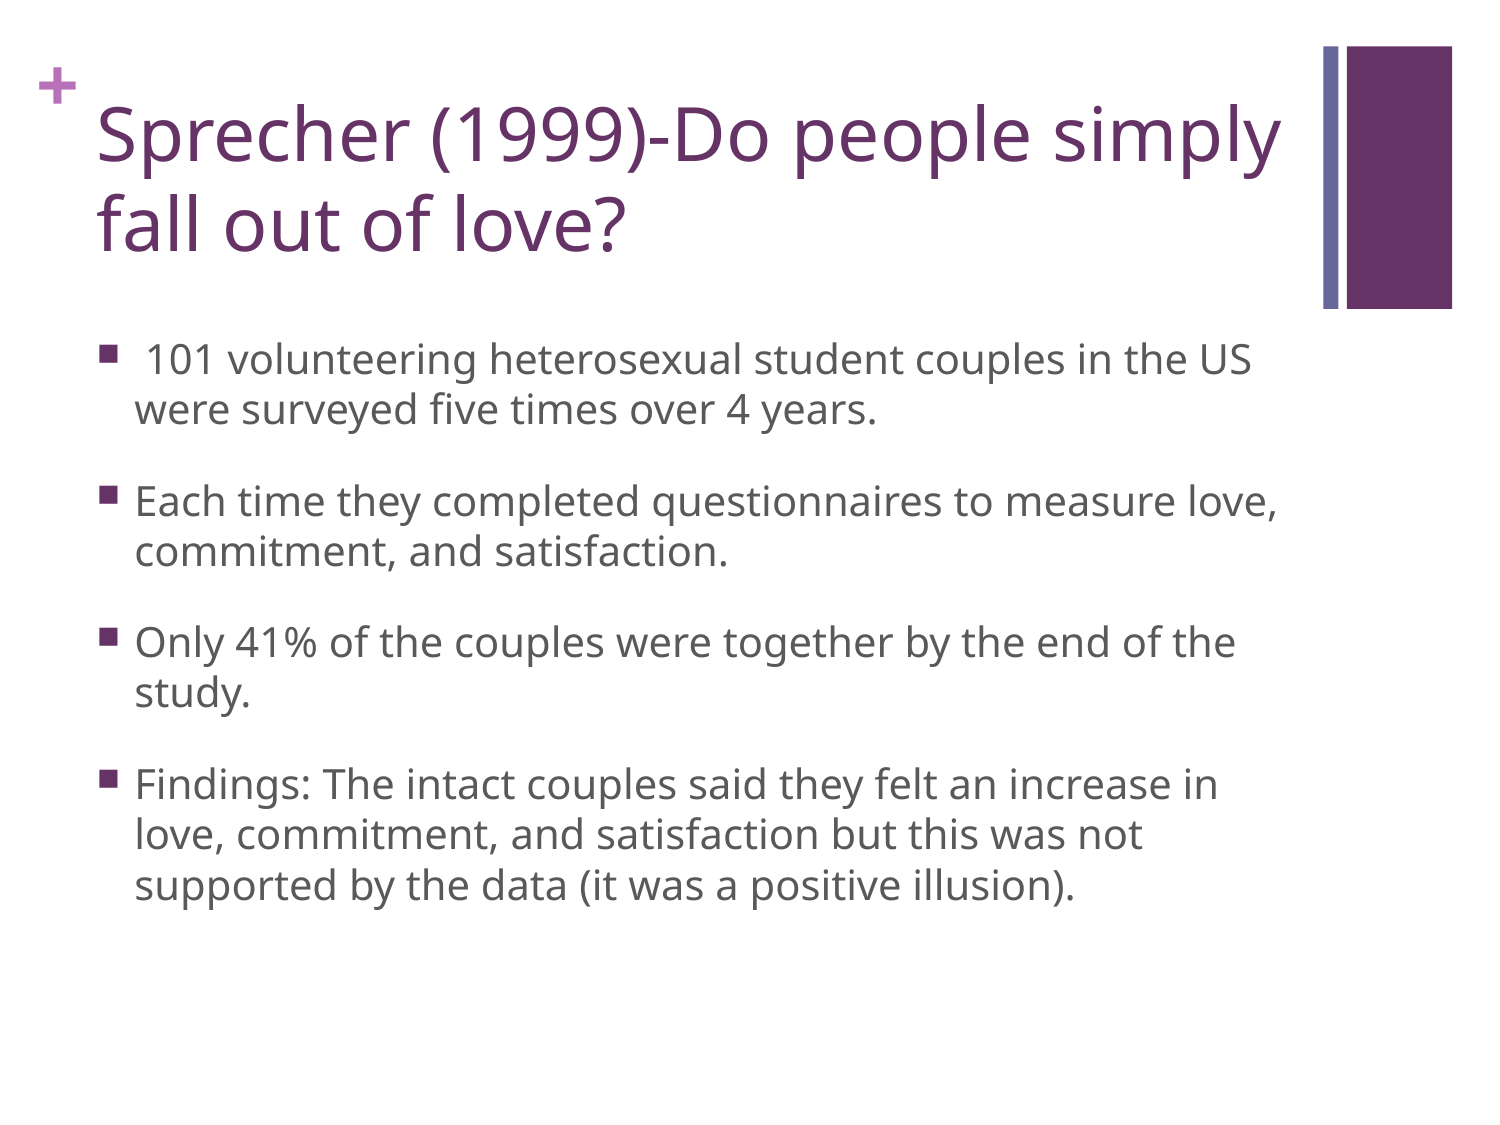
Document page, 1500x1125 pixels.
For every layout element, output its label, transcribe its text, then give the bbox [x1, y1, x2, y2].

list 101 volunteering heterosexual student couples in the US were surveyed five times over 4 years. Each time they completed questionnaires to measure love, commitment, and satisfaction. Only 41% of the couples were together by the end of the study. Findings: The intact couples said they felt an increase in love, commitment, and satisfaction but this was not supported by the data (it was a positive illusion). [81, 324, 1322, 1005]
title Sprecher (1999)-Do people simply fall out of love? [81, 79, 1322, 263]
